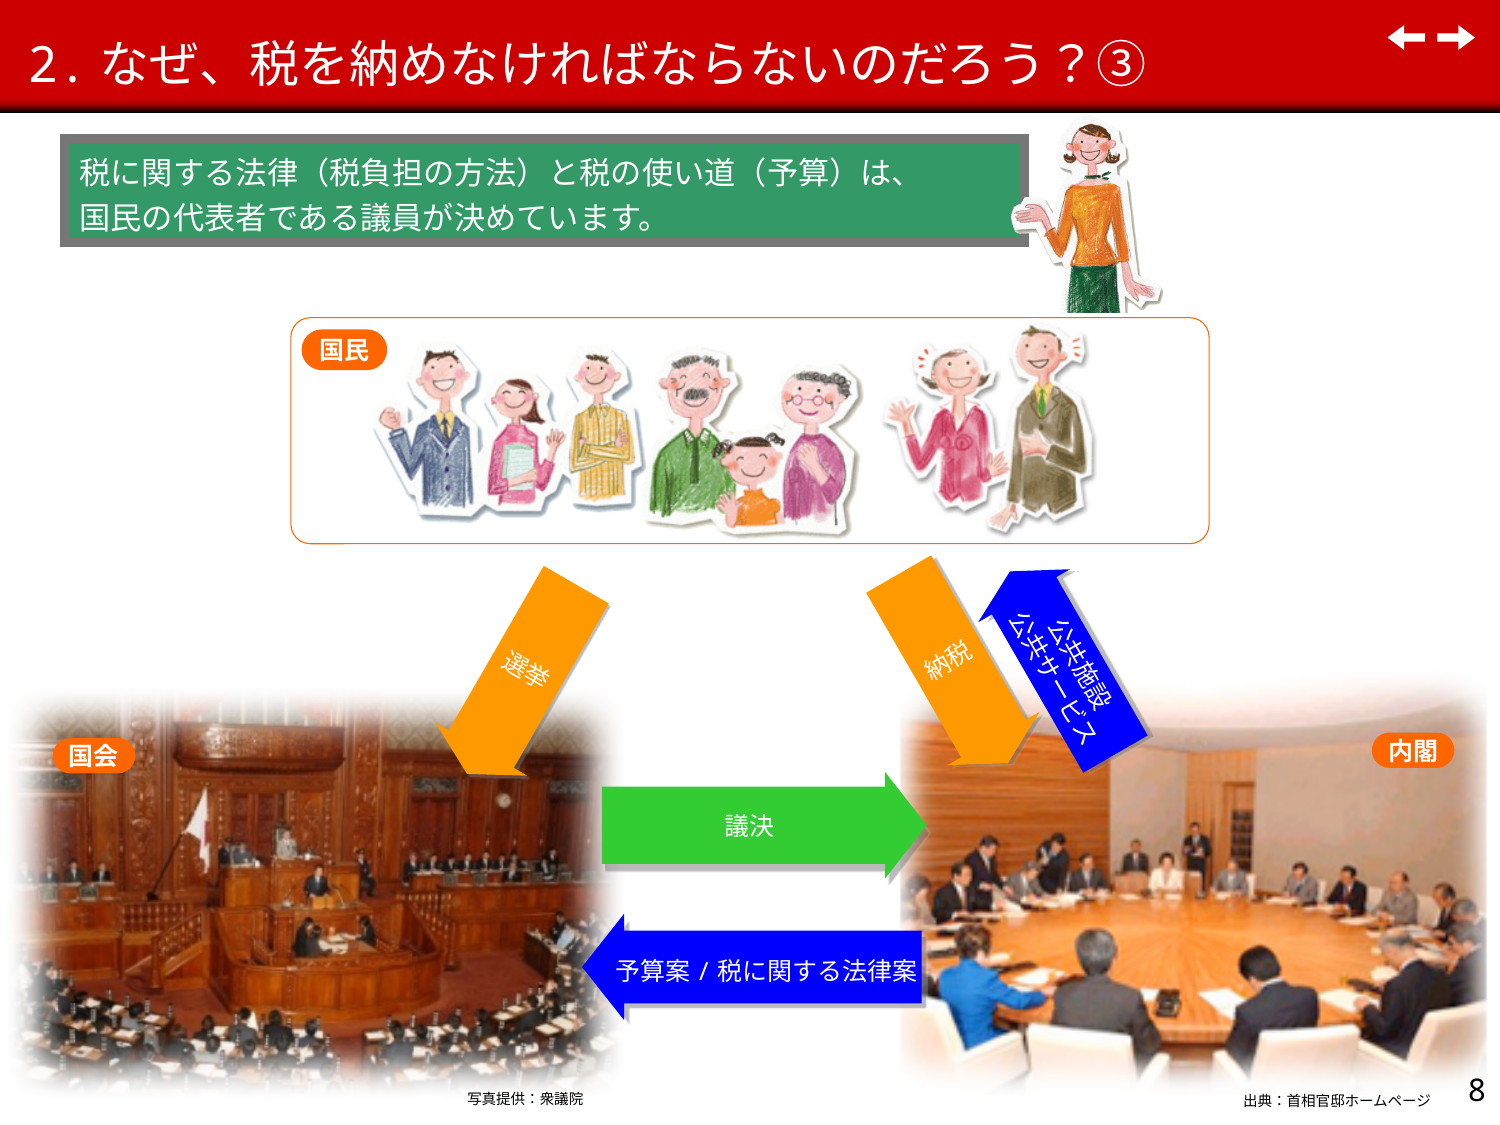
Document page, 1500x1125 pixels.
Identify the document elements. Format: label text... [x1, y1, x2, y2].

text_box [290, 305, 1210, 779]
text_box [3, 557, 1500, 1118]
picture [0, 0, 1500, 313]
text_box 税に関する法律（税負担の方法）と税の使い道（予算）は、 国民の代表者である議員が決めています。 [64, 138, 997, 243]
